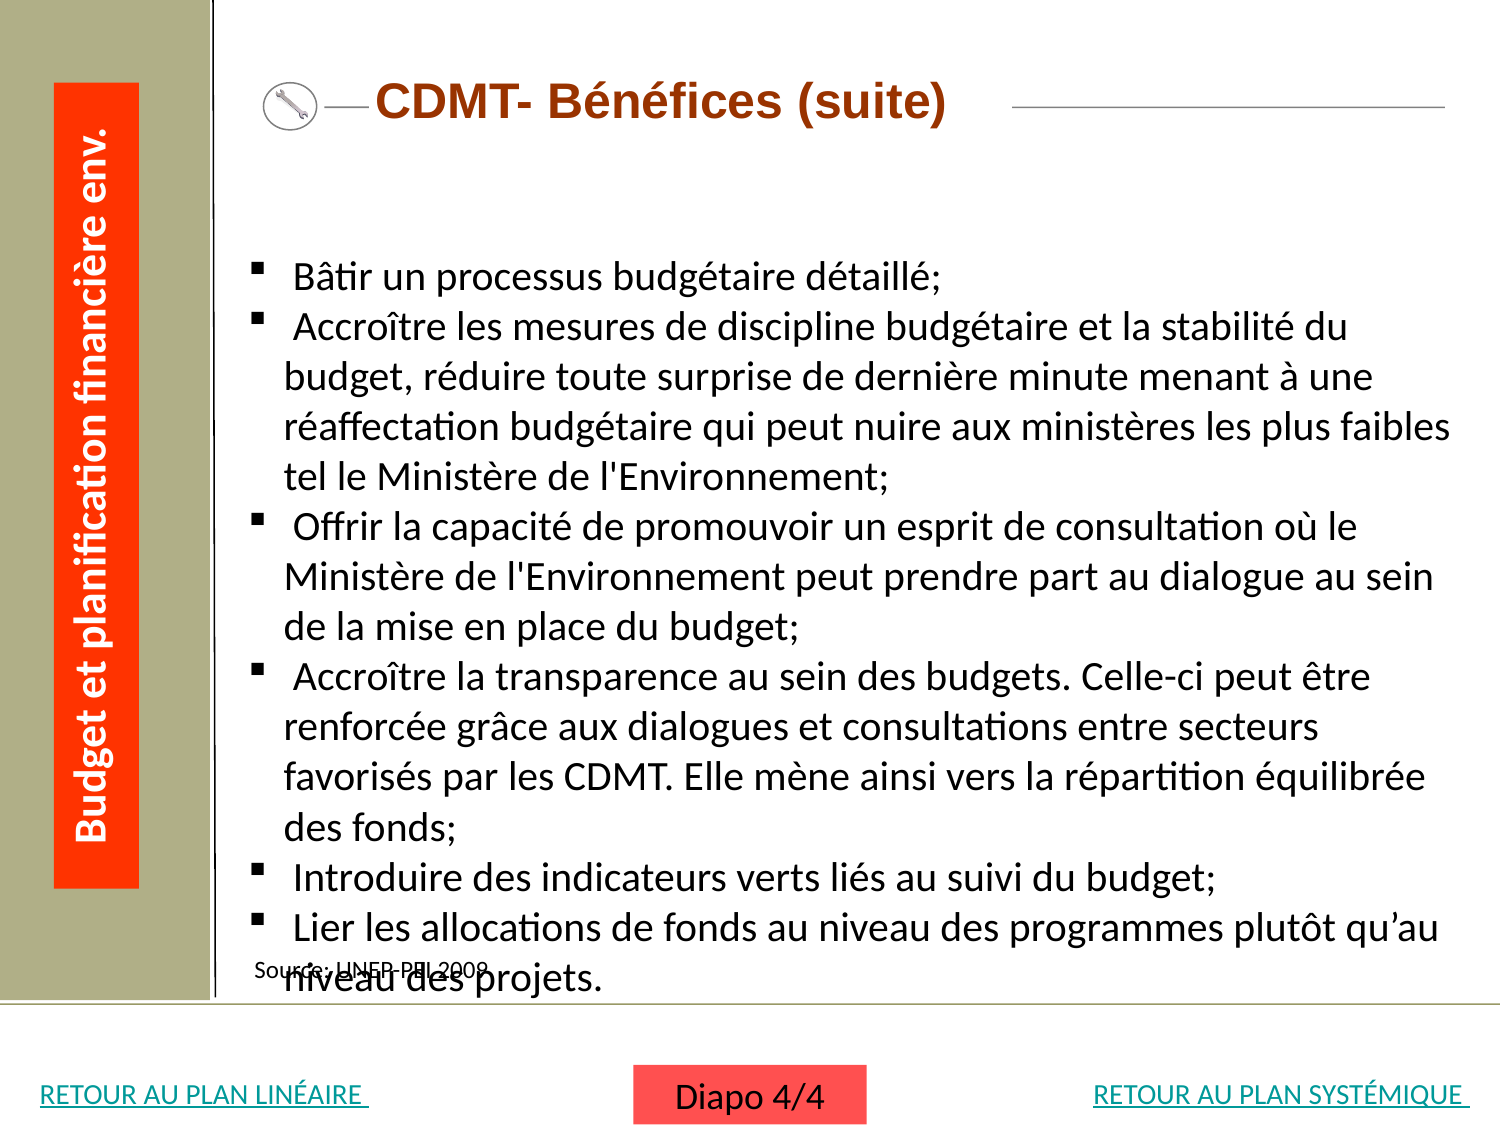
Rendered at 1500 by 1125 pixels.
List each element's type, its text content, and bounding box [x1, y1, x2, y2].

text_box RETOUR AU PLAN SYSTÉMIQUE [819, 1063, 1482, 1122]
text_box CDMT- Bénéfices (suite) [369, 62, 1012, 157]
picture [274, 89, 309, 120]
text_box RETOUR AU PLAN LINÉAIRE [27, 1063, 623, 1122]
text_box Source: UNEP-PEI 2009 [239, 945, 510, 991]
text_box Bâtir un processus budgétaire détaillé; Accroître les mesures de discipline budgétaire et la stabilité du budget, réduire toute surprise de dernière minute menant à une réaffectation budgétaire qui peut nuire aux ministères les plus faibles tel le Ministère de l'Environnement; Offrir la capacité de promouvoir un esprit de consultation où le Ministère de l'Environnement peut prendre part au dialogue au sein de la mise en place du budget; Accroître la transparence au sein des budgets. Celle-ci peut être renforcée grâce aux dialogues et consultations entre secteurs favorisés par les CDMT. Elle mène ainsi vers la répartition équilibrée des fonds; Introduire des indicateurs verts liés au suivi du budget; Lier les allocations de fonds au niveau des programmes plutôt qu’au niveau des projets. [233, 241, 1467, 958]
text_box Diapo 4/4 [633, 1064, 867, 1125]
text_box [263, 82, 317, 122]
text_box [0, 0, 210, 1001]
text_box Budget et planification financière env. [53, 82, 139, 889]
